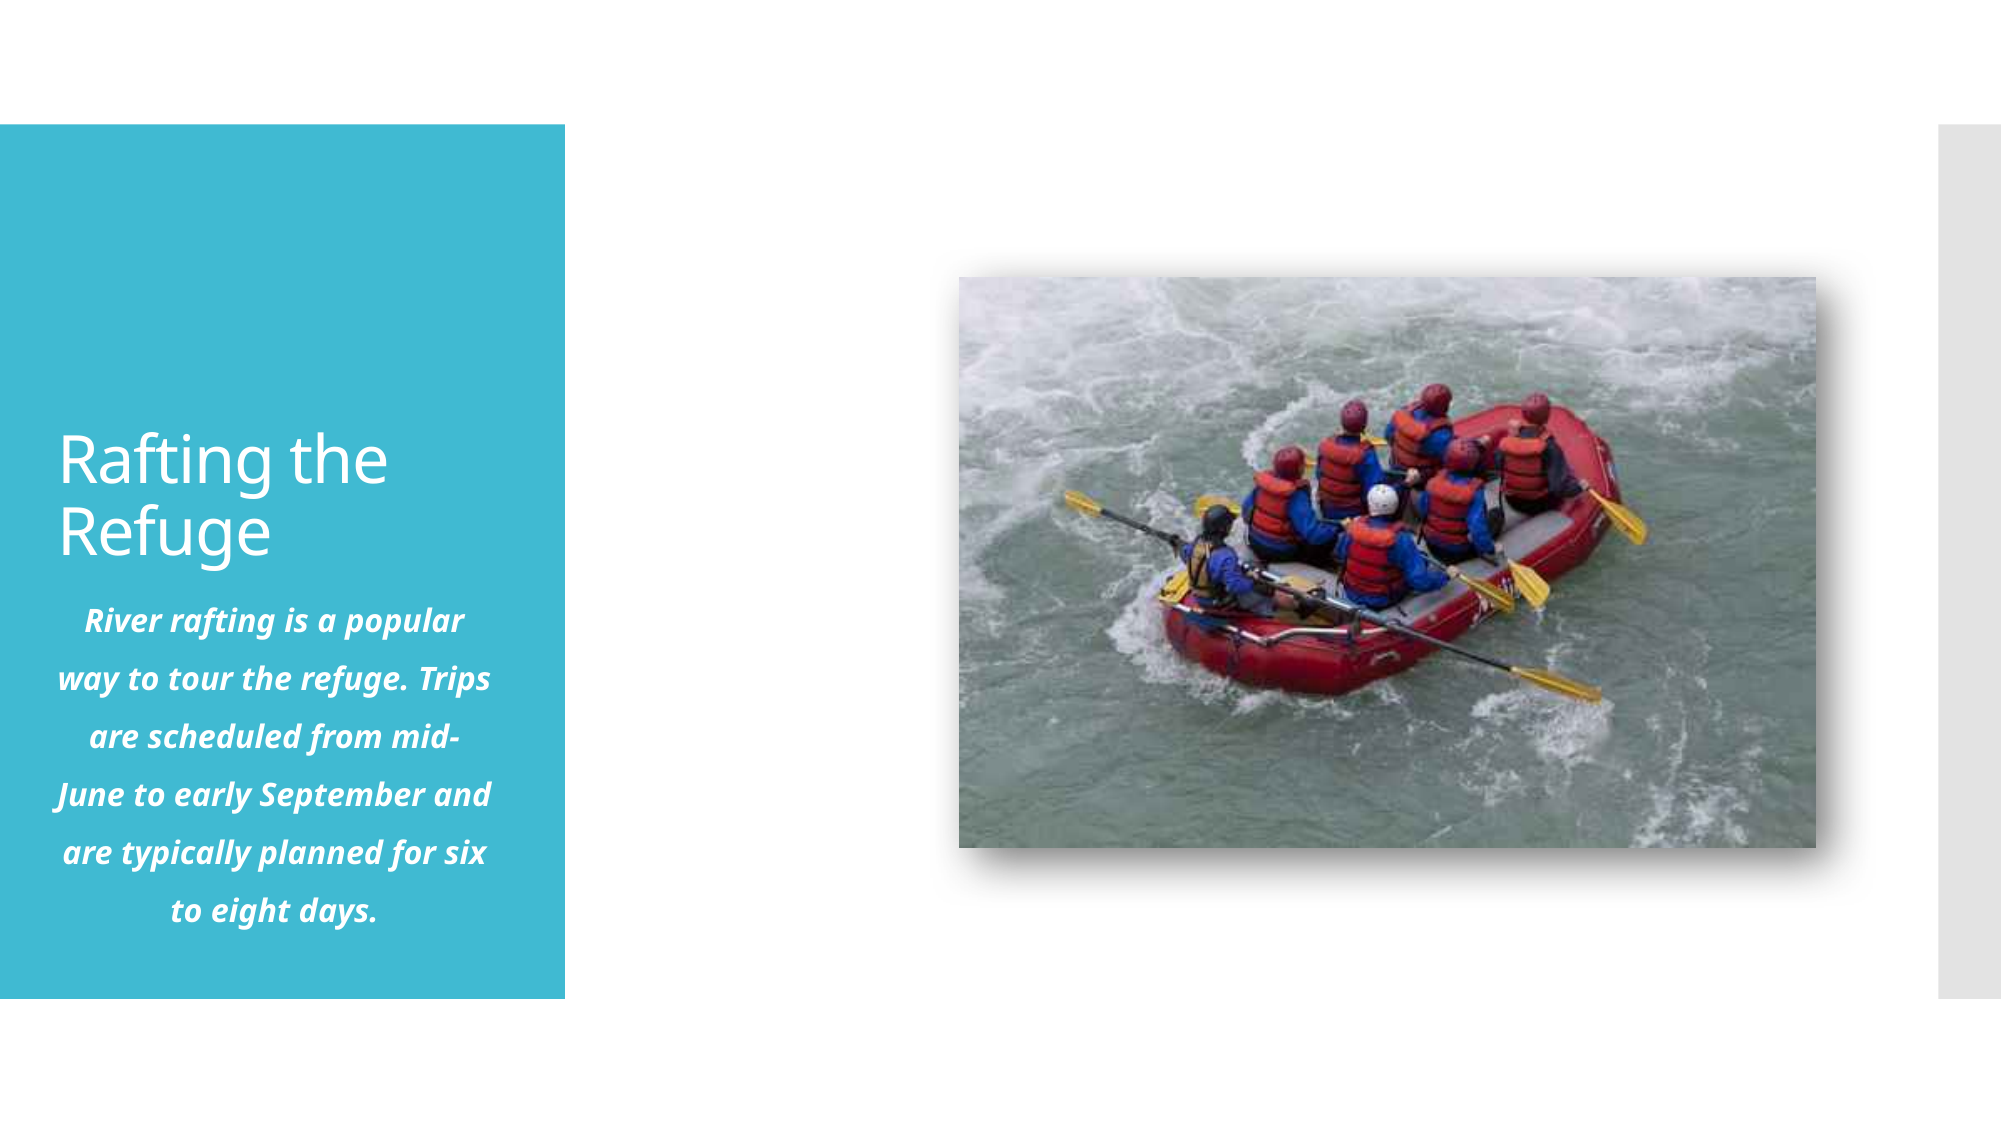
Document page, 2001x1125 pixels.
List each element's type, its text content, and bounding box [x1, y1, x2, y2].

title Rafting the Refuge [41, 187, 507, 573]
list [959, 277, 1816, 848]
list River rafting is a popular way to tour the refuge. Trips are scheduled from mid-June to early September and are typically planned for six to eight days. [41, 573, 507, 955]
